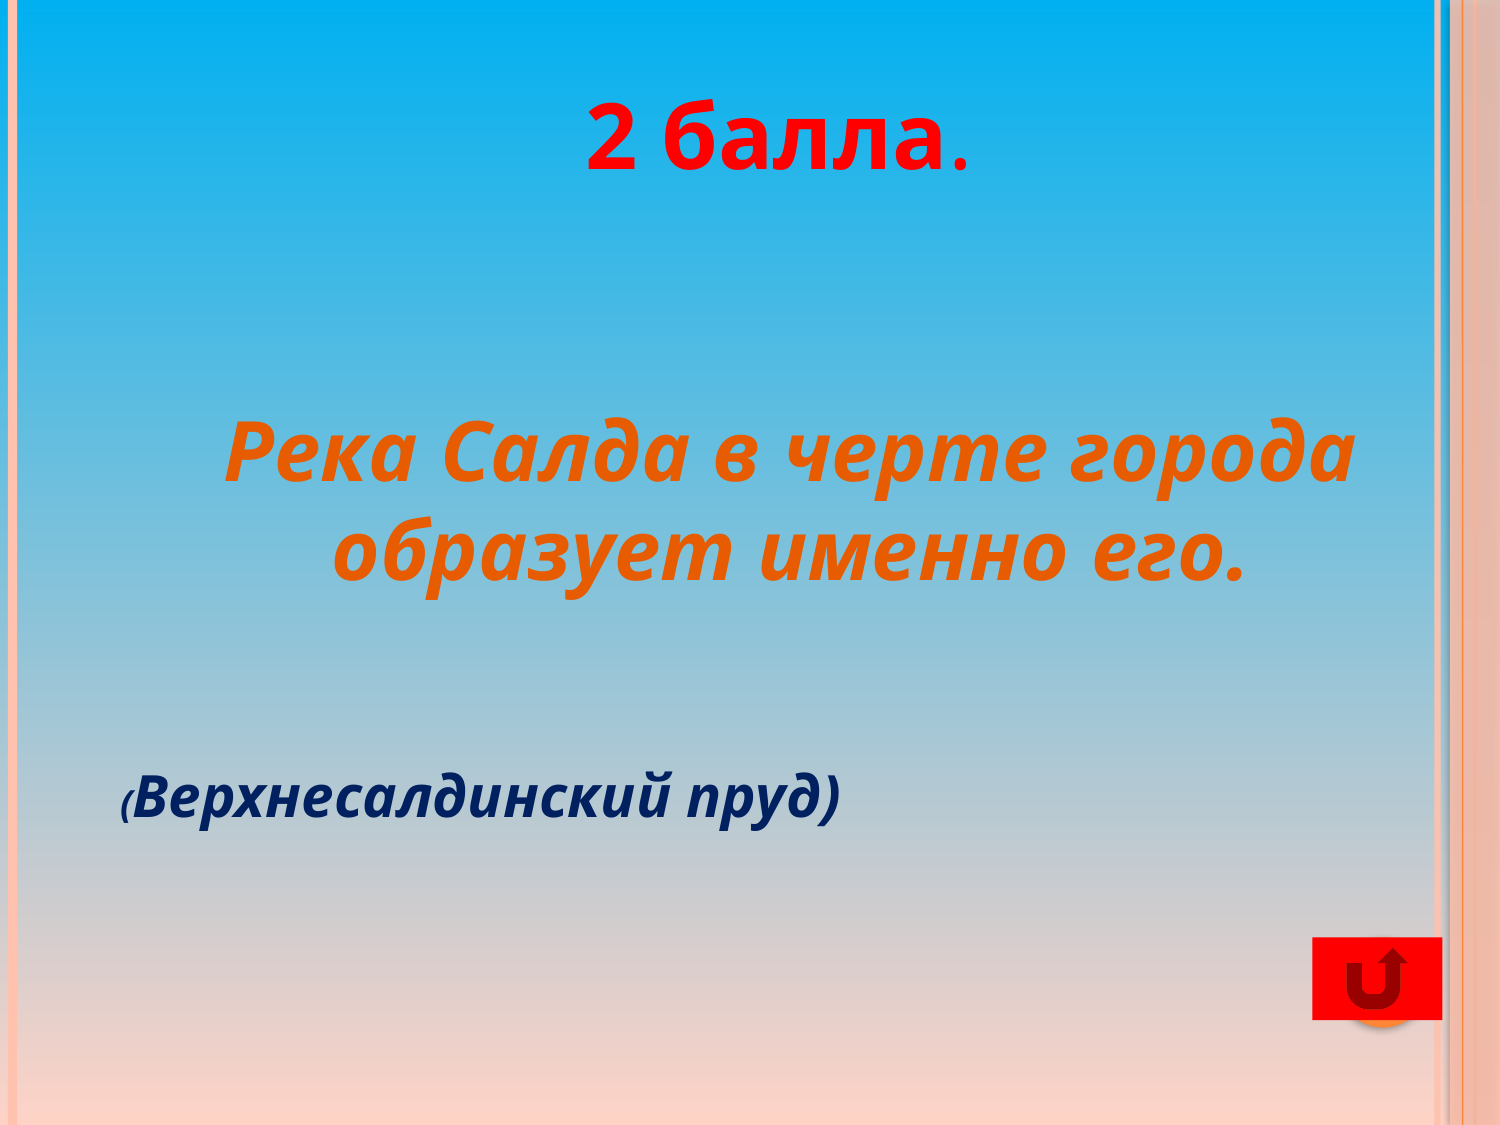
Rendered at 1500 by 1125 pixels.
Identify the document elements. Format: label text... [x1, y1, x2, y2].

text_box (Верхнесалдинский пруд) [105, 562, 1407, 837]
text_box 2 балла. Река Салда в черте города образует именно его. [117, 70, 1465, 605]
text_box [1312, 937, 1443, 1021]
